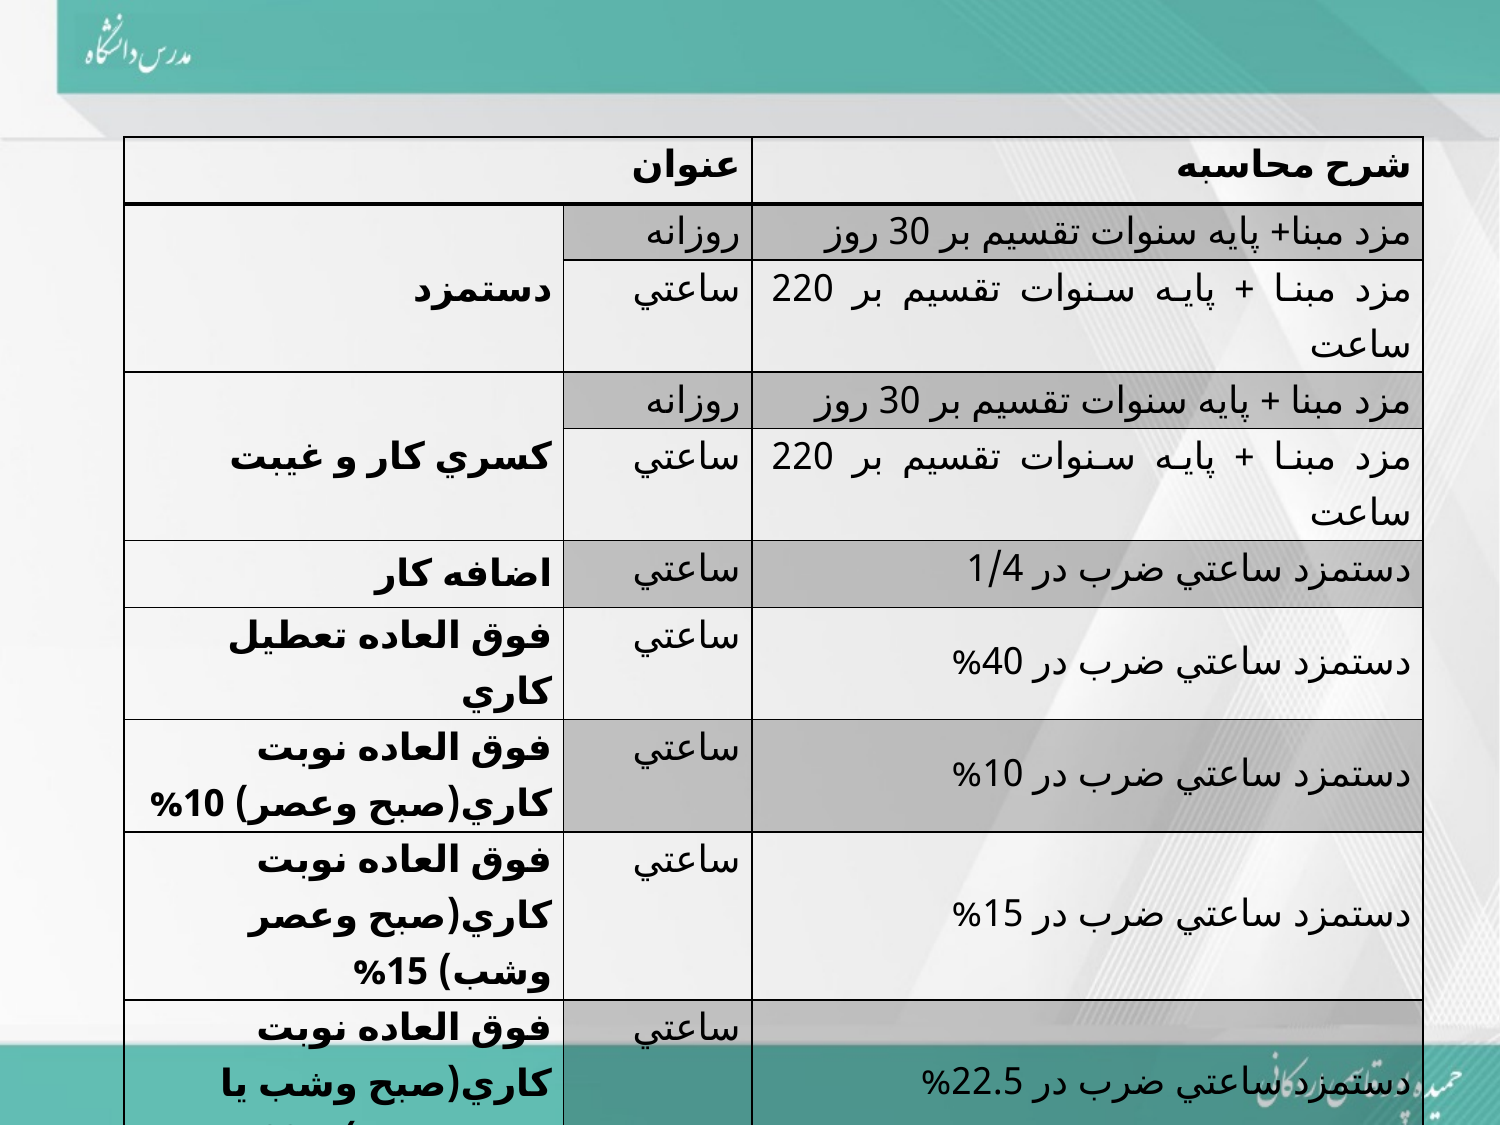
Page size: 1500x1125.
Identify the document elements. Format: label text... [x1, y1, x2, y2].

table_cell مزد مبنا+ پايه سنوات تقسيم بر 30 روز [753, 206, 1422, 259]
picture [0, 0, 1500, 1125]
text_box [41, 19, 1465, 398]
table_cell دستمزد ساعتي ضرب در 10% [753, 720, 1422, 831]
table_cell مزد مبنا + پايه سنوات تقسيم بر 220 ساعت [753, 261, 1422, 371]
table_header عنوان [125, 138, 751, 202]
table_cell دستمزد ساعتي ضرب در 1/4 [753, 541, 1422, 607]
table_cell ساعتي [564, 429, 751, 540]
table_cell فوق العاده نوبت کاري(صبح وشب یا عصر وشب) 22.5% [125, 1001, 563, 1125]
table_cell دستمزد [125, 206, 563, 371]
table_cell ساعتي [564, 261, 751, 371]
table_cell فوق العاده نوبت کاري(صبح وعصر) 10% [125, 720, 563, 831]
table_cell روزانه [564, 206, 751, 259]
table_cell فوق العاده تعطيل کاري [125, 608, 563, 719]
table_cell مزد مبنا + پايه سنوات تقسيم بر 30 روز [753, 373, 1422, 428]
table_cell فوق العاده نوبت کاري(صبح وعصر وشب) 15% [125, 833, 563, 999]
table_cell ساعتي [564, 541, 751, 607]
table_cell دستمزد ساعتي ضرب در 15% [753, 833, 1422, 999]
table_header شرح محاسبه [753, 138, 1422, 202]
table_cell روزانه [564, 373, 751, 428]
table_cell ساعتي [564, 720, 751, 831]
table_cell ساعتي [564, 1001, 751, 1125]
table_cell ساعتي [564, 833, 751, 999]
table_cell اضافه کار [125, 541, 563, 607]
table_cell مزد مبنا + پايه سنوات تقسيم بر 220 ساعت [753, 429, 1422, 540]
table_cell دستمزد ساعتي ضرب در 22.5% [753, 1001, 1422, 1125]
table_cell ساعتي [564, 608, 751, 719]
table_cell کسري کار و غيبت [125, 373, 563, 540]
table_cell دستمزد ساعتي ضرب در 40% [753, 608, 1422, 719]
